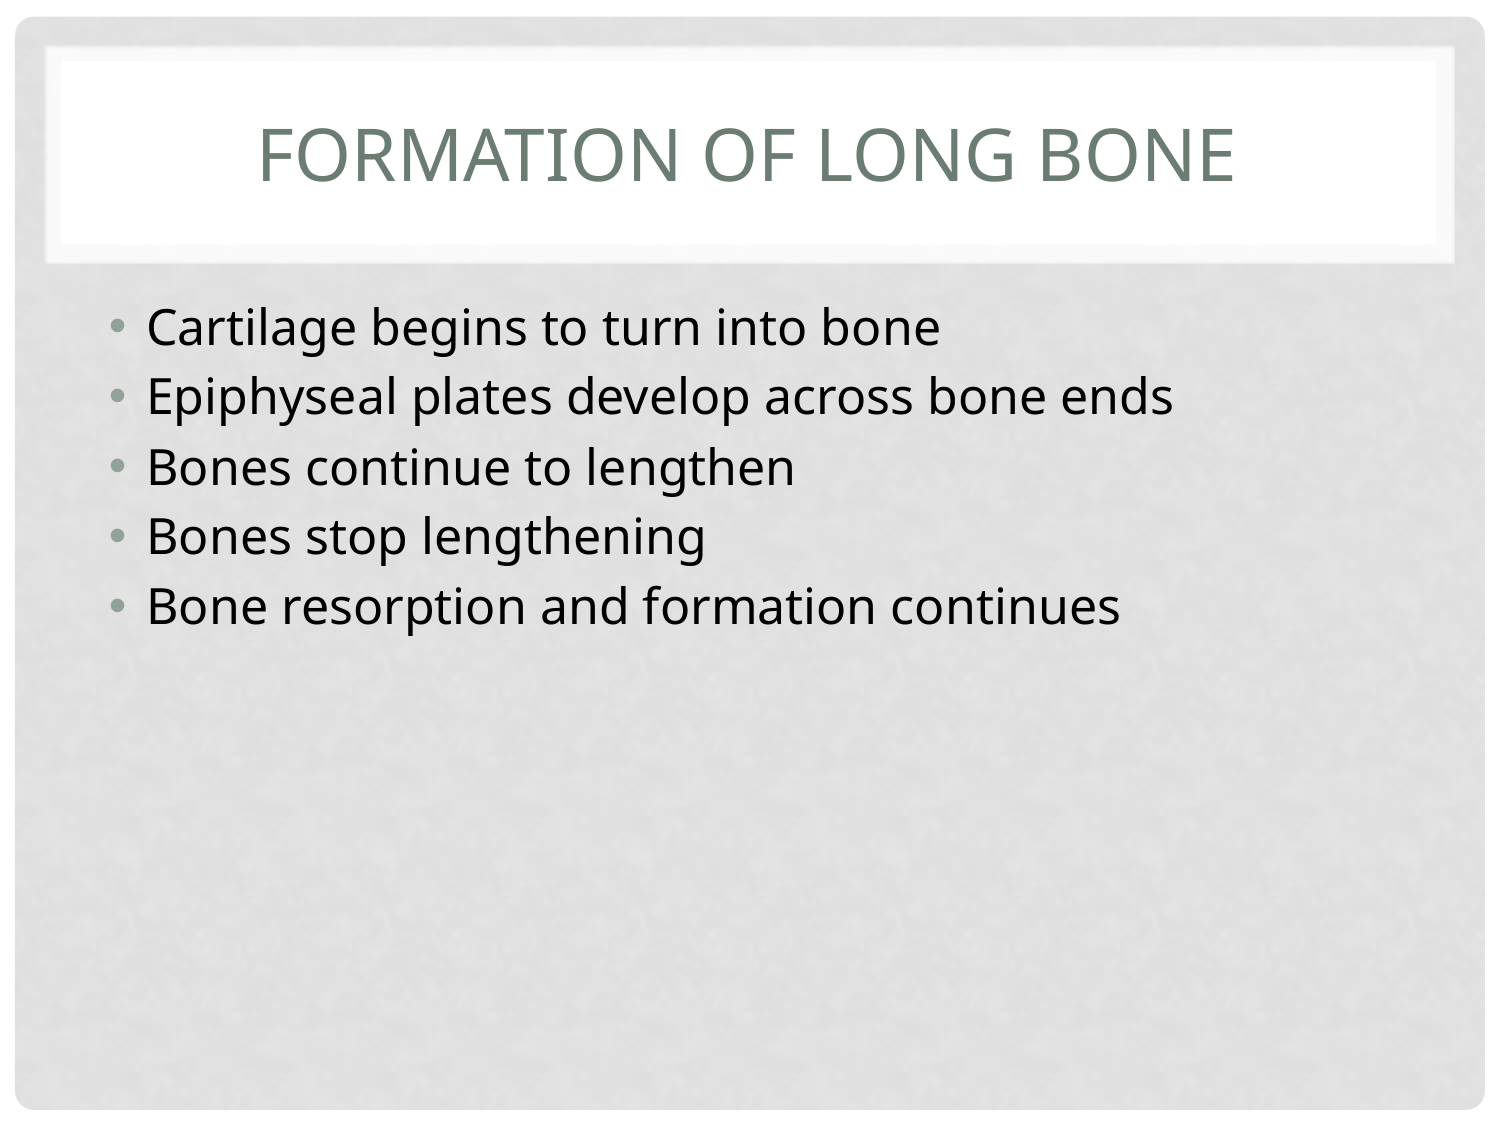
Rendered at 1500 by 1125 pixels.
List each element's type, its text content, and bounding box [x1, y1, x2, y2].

title Formation of long bone [69, 66, 1425, 238]
list Cartilage begins to turn into bone Epiphyseal plates develop across bone ends Bones continue to lengthen Bones stop lengthening Bone resorption and formation continues [75, 287, 1425, 1005]
